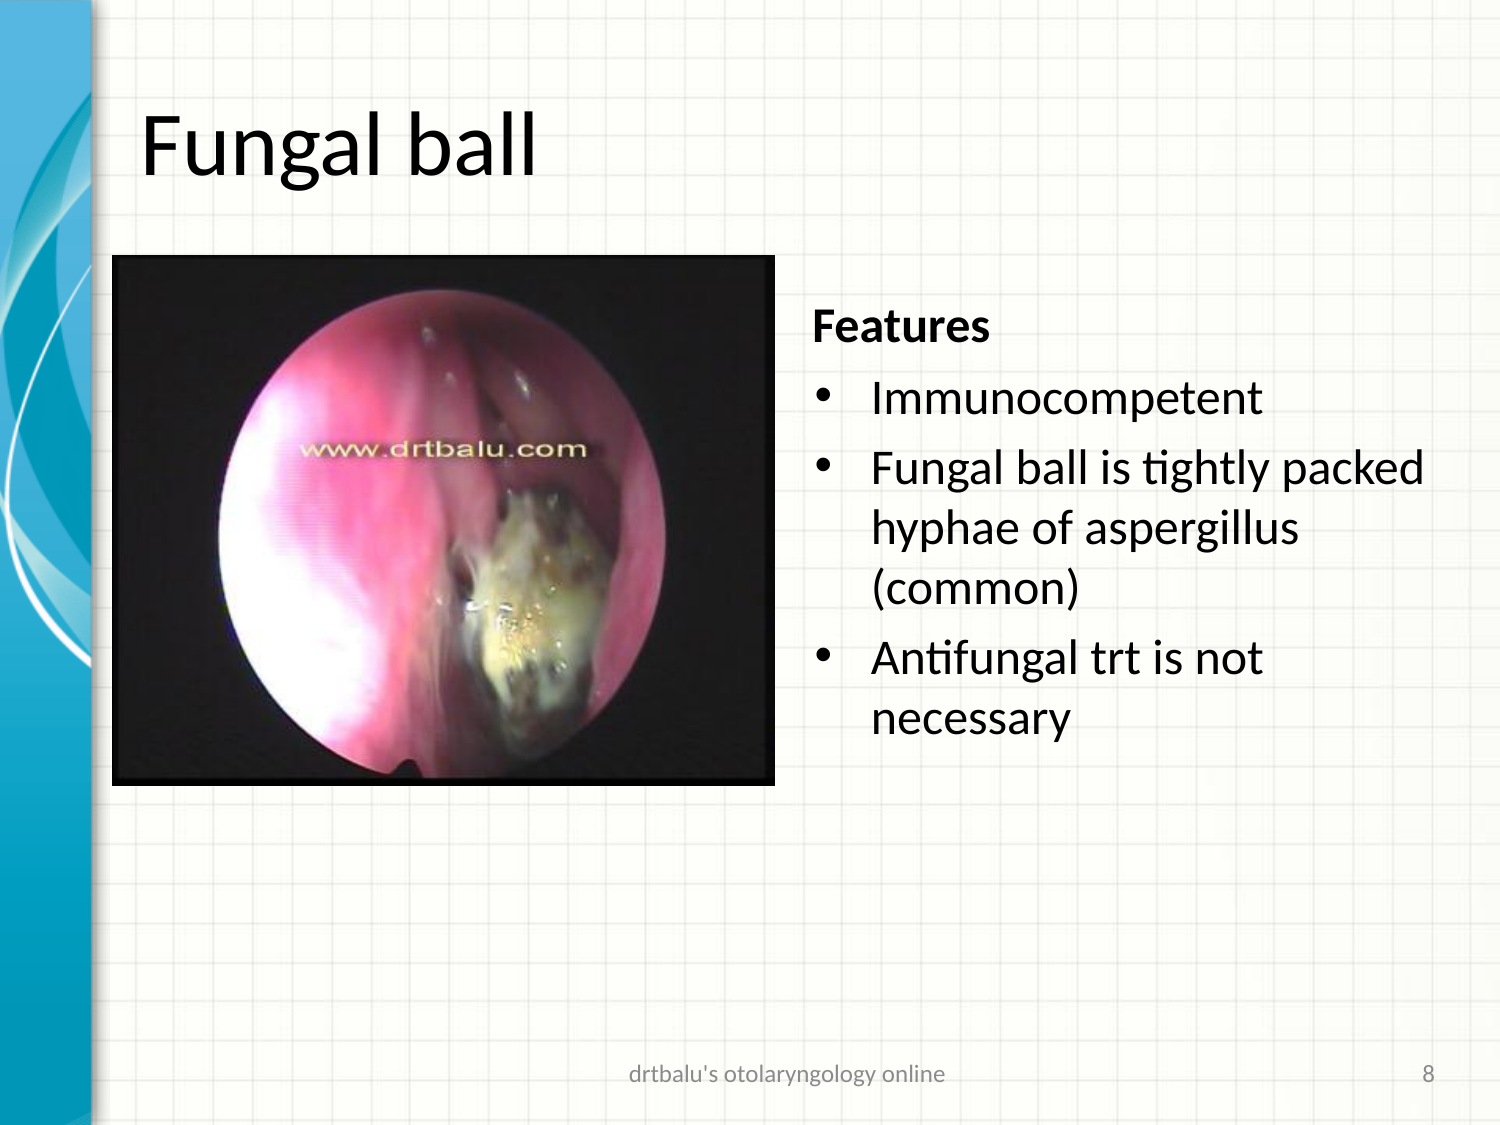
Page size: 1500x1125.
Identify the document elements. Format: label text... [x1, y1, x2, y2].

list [111, 255, 776, 786]
footer drtbalu's otolaryngology online [549, 1042, 1025, 1103]
title Fungal ball [125, 45, 1450, 233]
list Features [797, 255, 1461, 361]
picture [0, 0, 1500, 1125]
list Immunocompetent Fungal ball is tightly packed hyphae of aspergillus (common) Antifungal trt is not necessary [799, 356, 1463, 1005]
slide_number 8 [1100, 1042, 1450, 1103]
